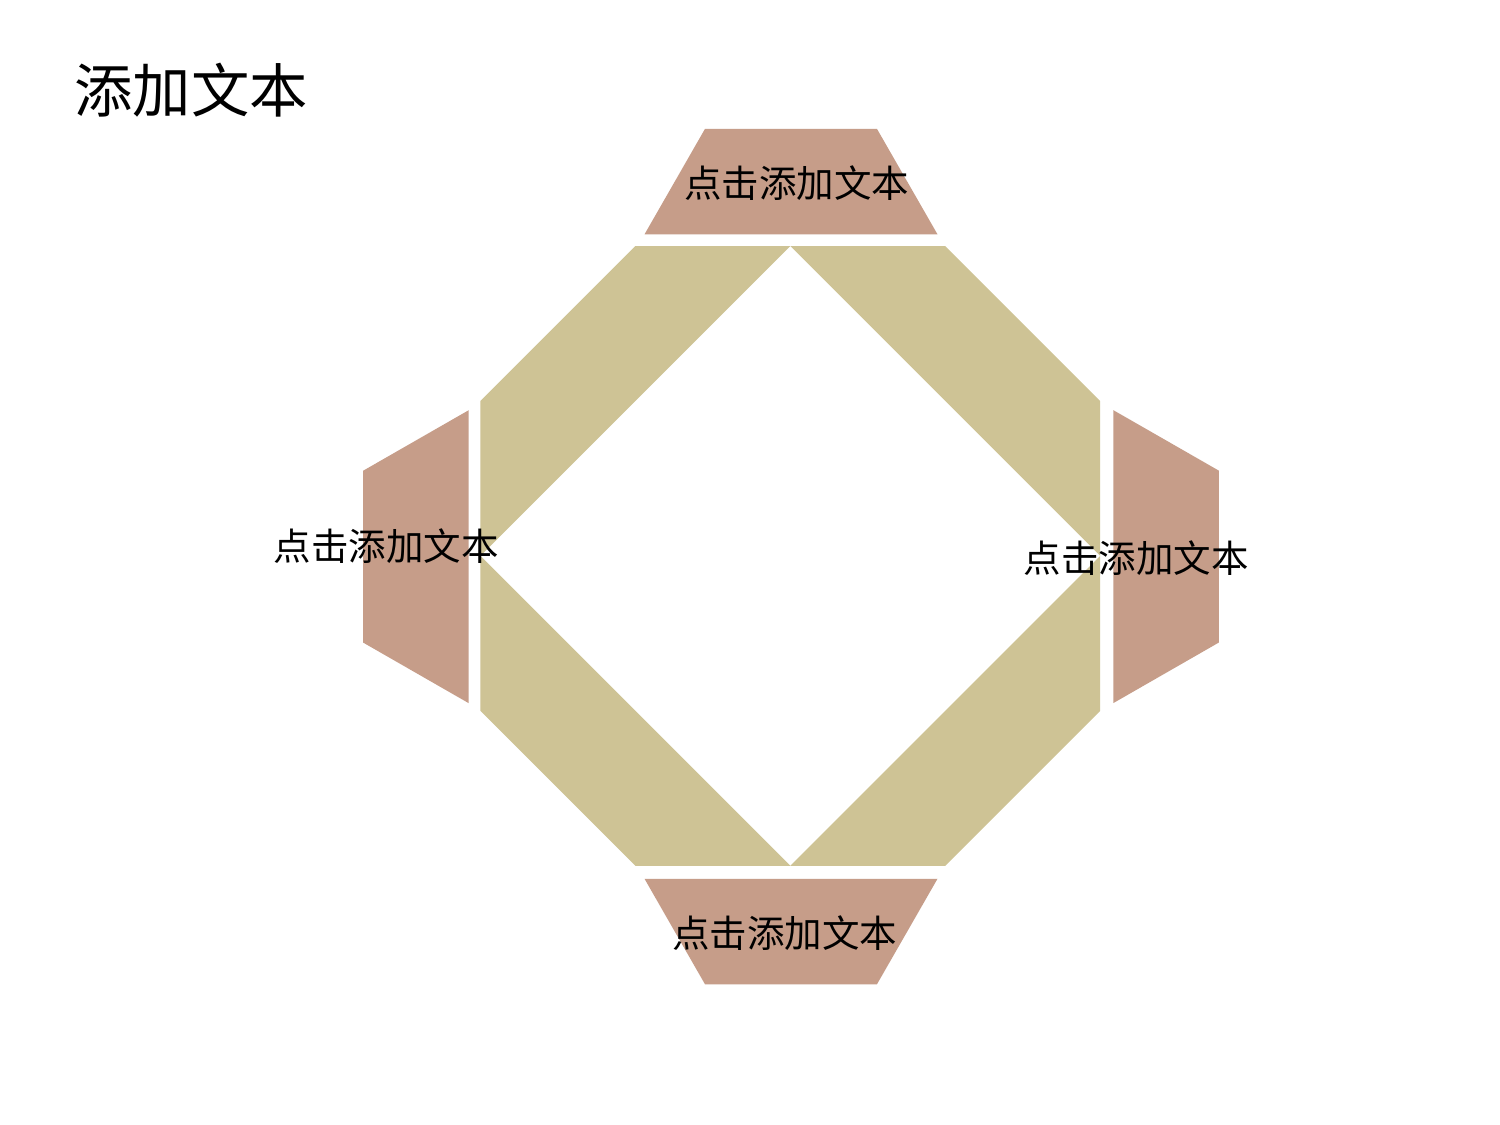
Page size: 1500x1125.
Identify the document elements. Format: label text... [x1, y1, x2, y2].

text_box 点击添加文本 [259, 515, 475, 576]
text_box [644, 128, 938, 985]
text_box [480, 245, 639, 867]
text_box 添加文本 [60, 46, 323, 132]
text_box 点击添加文本 [1105, 527, 1264, 588]
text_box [942, 245, 1101, 867]
